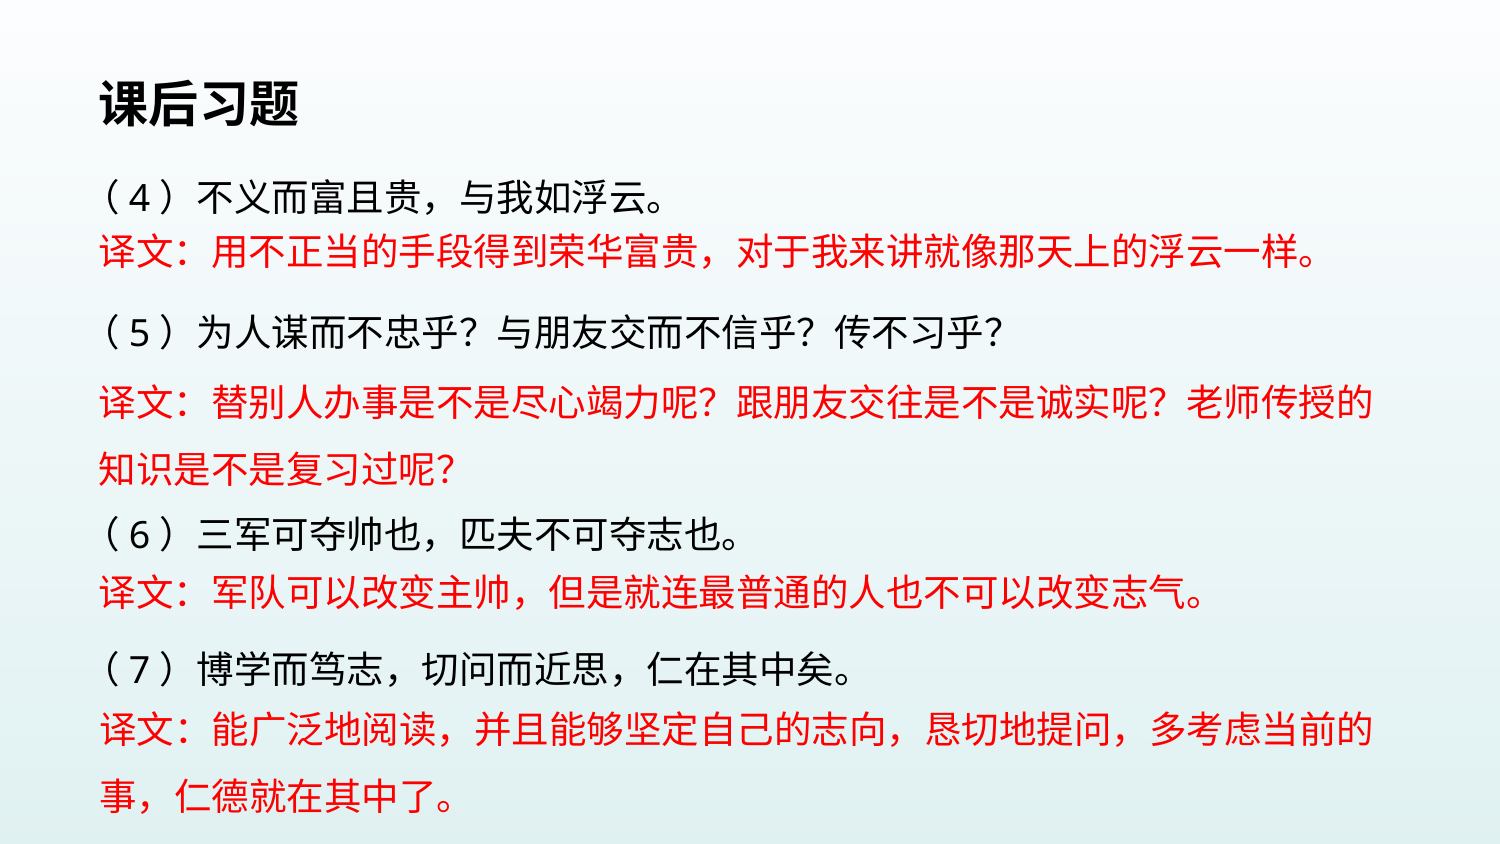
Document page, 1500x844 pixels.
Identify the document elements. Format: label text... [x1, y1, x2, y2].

text_box 译文：用不正当的手段得到荣华富贵，对于我来讲就像那天上的浮云一样。 [84, 220, 1363, 326]
text_box 课后习题 [84, 71, 368, 134]
text_box 译文：能广泛地阅读，并且能够坚定自己的志向，恳切地提问，多考虑当前的事，仁德就在其中了。 [84, 675, 1422, 826]
text_box （4）不义而富且贵，与我如浮云。 （5）为人谋而不忠乎？与朋友交而不信乎？传不习乎？ （6）三军可夺帅也，匹夫不可夺志也。 （7）博学而笃志，切问而近思，仁在其中矣。 [67, 144, 1438, 699]
text_box 译文：军队可以改变主帅，但是就连最普通的人也不可以改变志气。 [84, 561, 1257, 667]
text_box 译文：替别人办事是不是尽心竭力呢？跟朋友交往是不是诚实呢？老师传授的知识是不是复习过呢？ [84, 348, 1422, 499]
